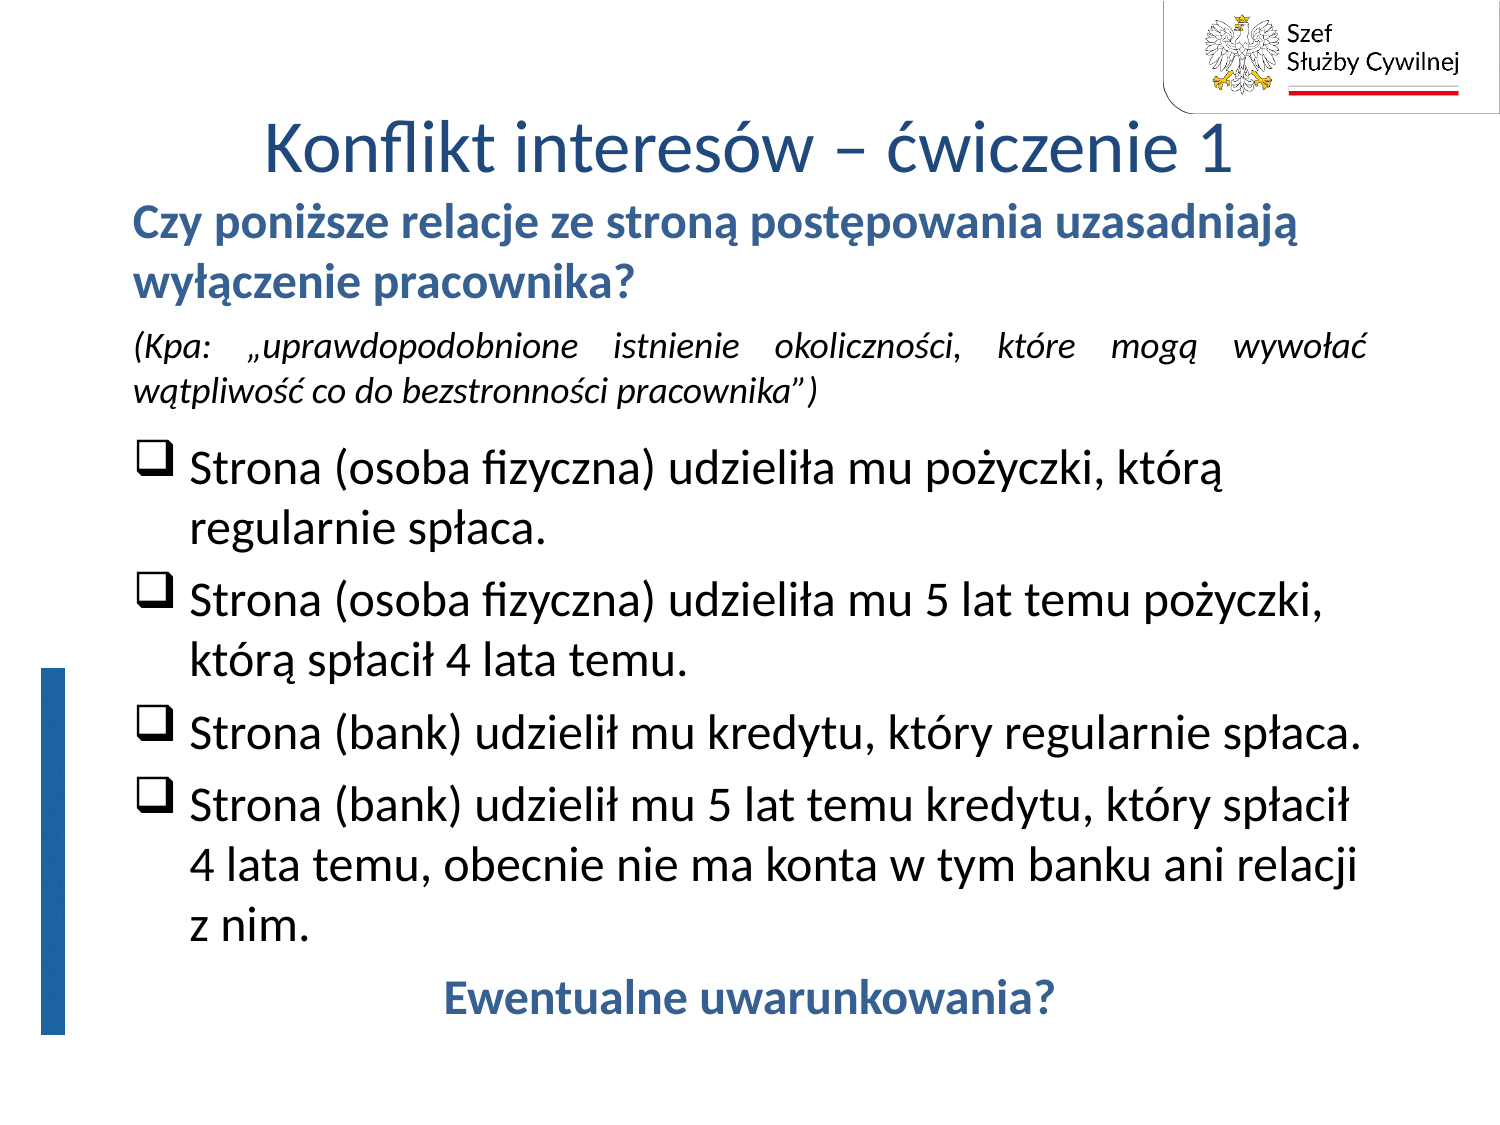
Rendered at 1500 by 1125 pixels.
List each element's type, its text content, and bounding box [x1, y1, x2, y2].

text_box Strona (osoba fizyczna) udzieliła mu pożyczki, którą regularnie spłaca. Strona (osoba fizyczna) udzieliła mu 5 lat temu pożyczki, którą spłacił 4 lata temu. Strona (bank) udzielił mu kredytu, który regularnie spłaca. Strona (bank) udzielił mu 5 lat temu kredytu, który spłacił 4 lata temu, obecnie nie ma konta w tym banku ani relacji z nim. Ewentualne uwarunkowania? [118, 426, 1383, 1032]
picture [41, 668, 65, 1035]
picture [1163, 0, 1500, 114]
title Konflikt interesów – ćwiczenie 1 [100, 90, 1400, 215]
text_box Czy poniższe relacje ze stroną postępowania uzasadniają wyłączenie pracownika? (Kpa: „uprawdopodobnione istnienie okoliczności, które mogą wywołać wątpliwość co do bezstronności pracownika”) [118, 181, 1383, 419]
